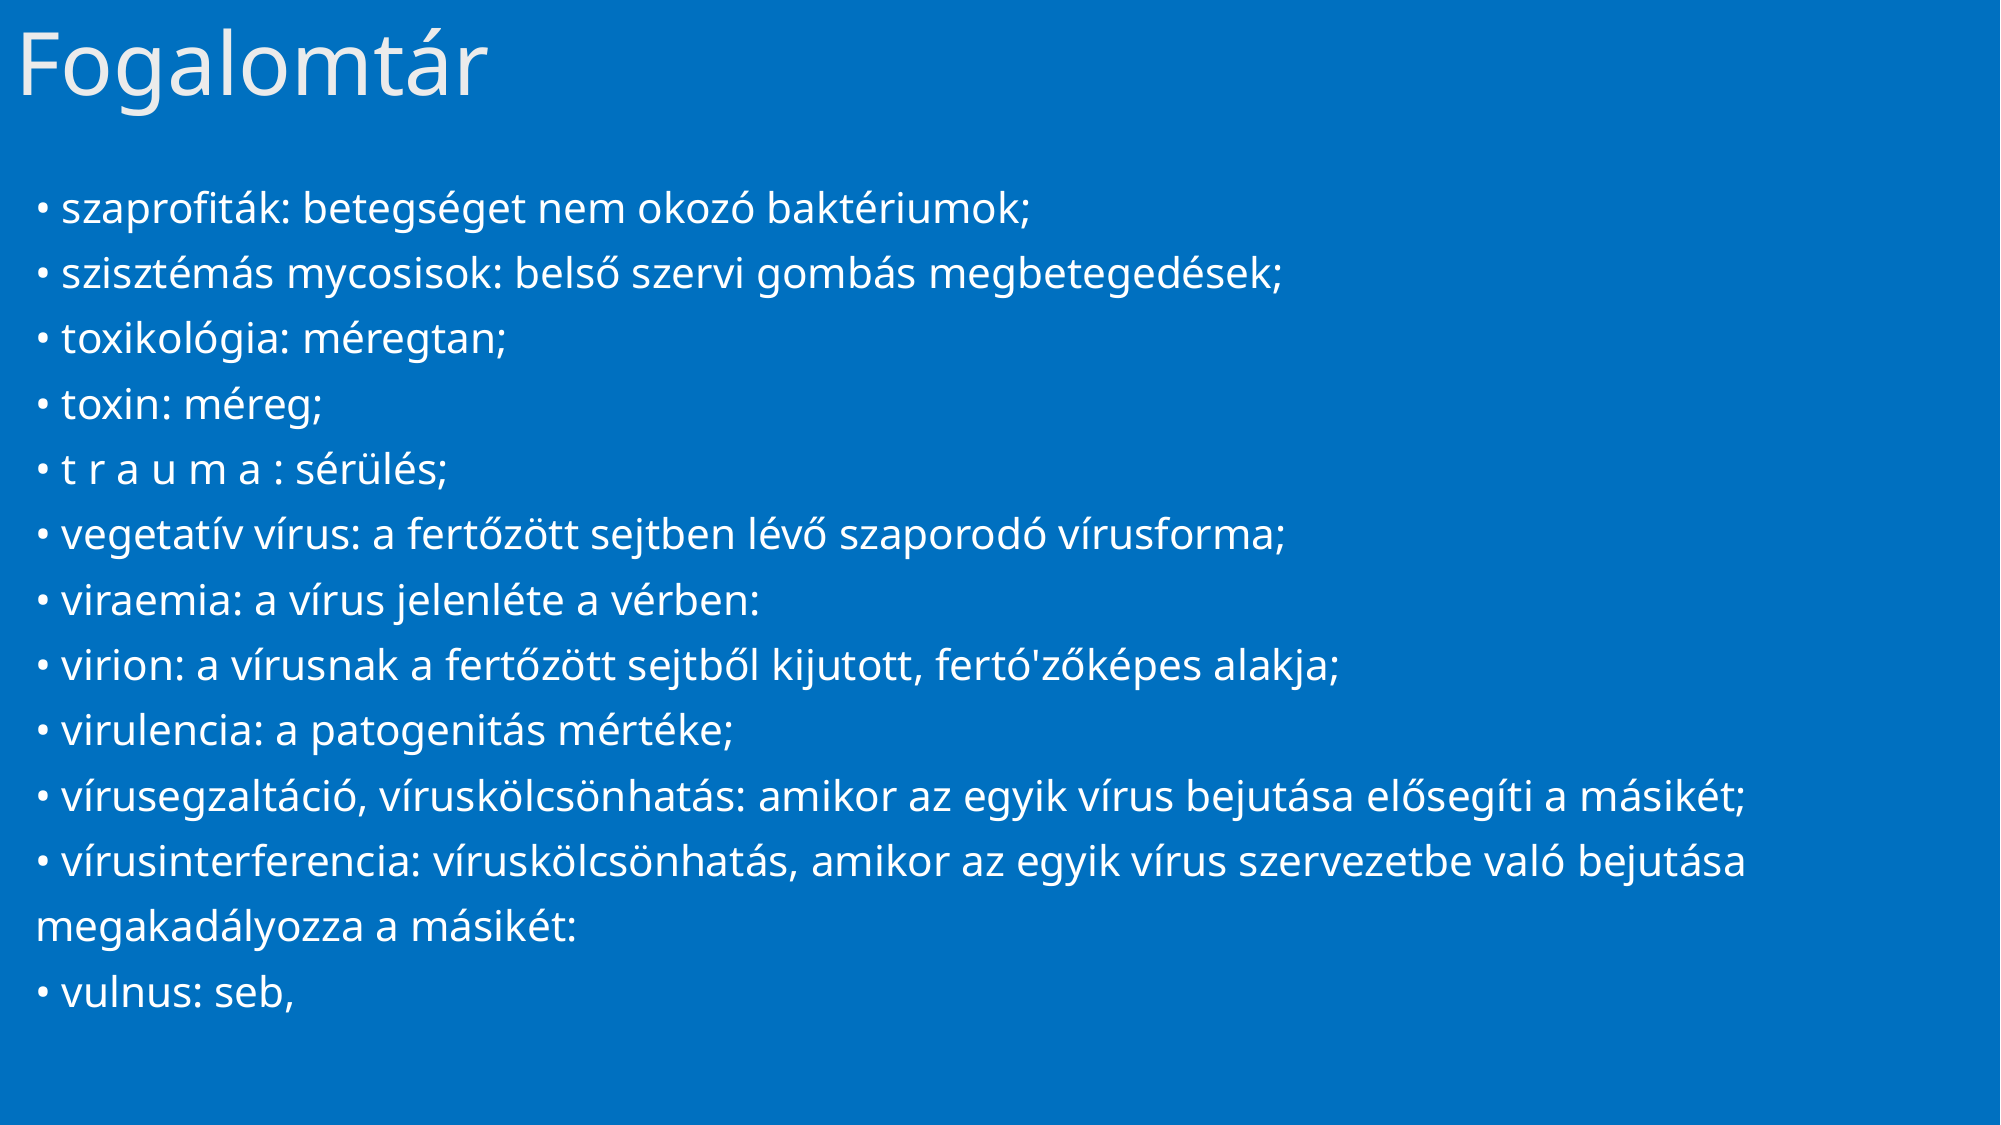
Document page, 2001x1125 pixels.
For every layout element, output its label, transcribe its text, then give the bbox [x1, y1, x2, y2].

list • szaprofiták: betegséget nem okozó baktériumok; • szisztémás mycosisok: belső szervi gombás megbetegedések; • toxikológia: méregtan; • toxin: méreg; • t r a u m a : sérülés; • vegetatív vírus: a fertőzött sejtben lévő szaporodó vírusforma; • viraemia: a vírus jelenléte a vérben: • virion: a vírusnak a fertőzött sejtből kijutott, fertó'zőképes alakja; • virulencia: a patogenitás mértéke; • vírusegzaltáció, víruskölcsönhatás: amikor az egyik vírus bejutása elősegíti a másikét; • vírusinterferencia: víruskölcsönhatás, amikor az egyik vírus szervezetbe való bejutása megakadályozza a másikét: • vulnus: seb, [19, 173, 1800, 1042]
title Fogalomtár [0, 0, 1543, 230]
